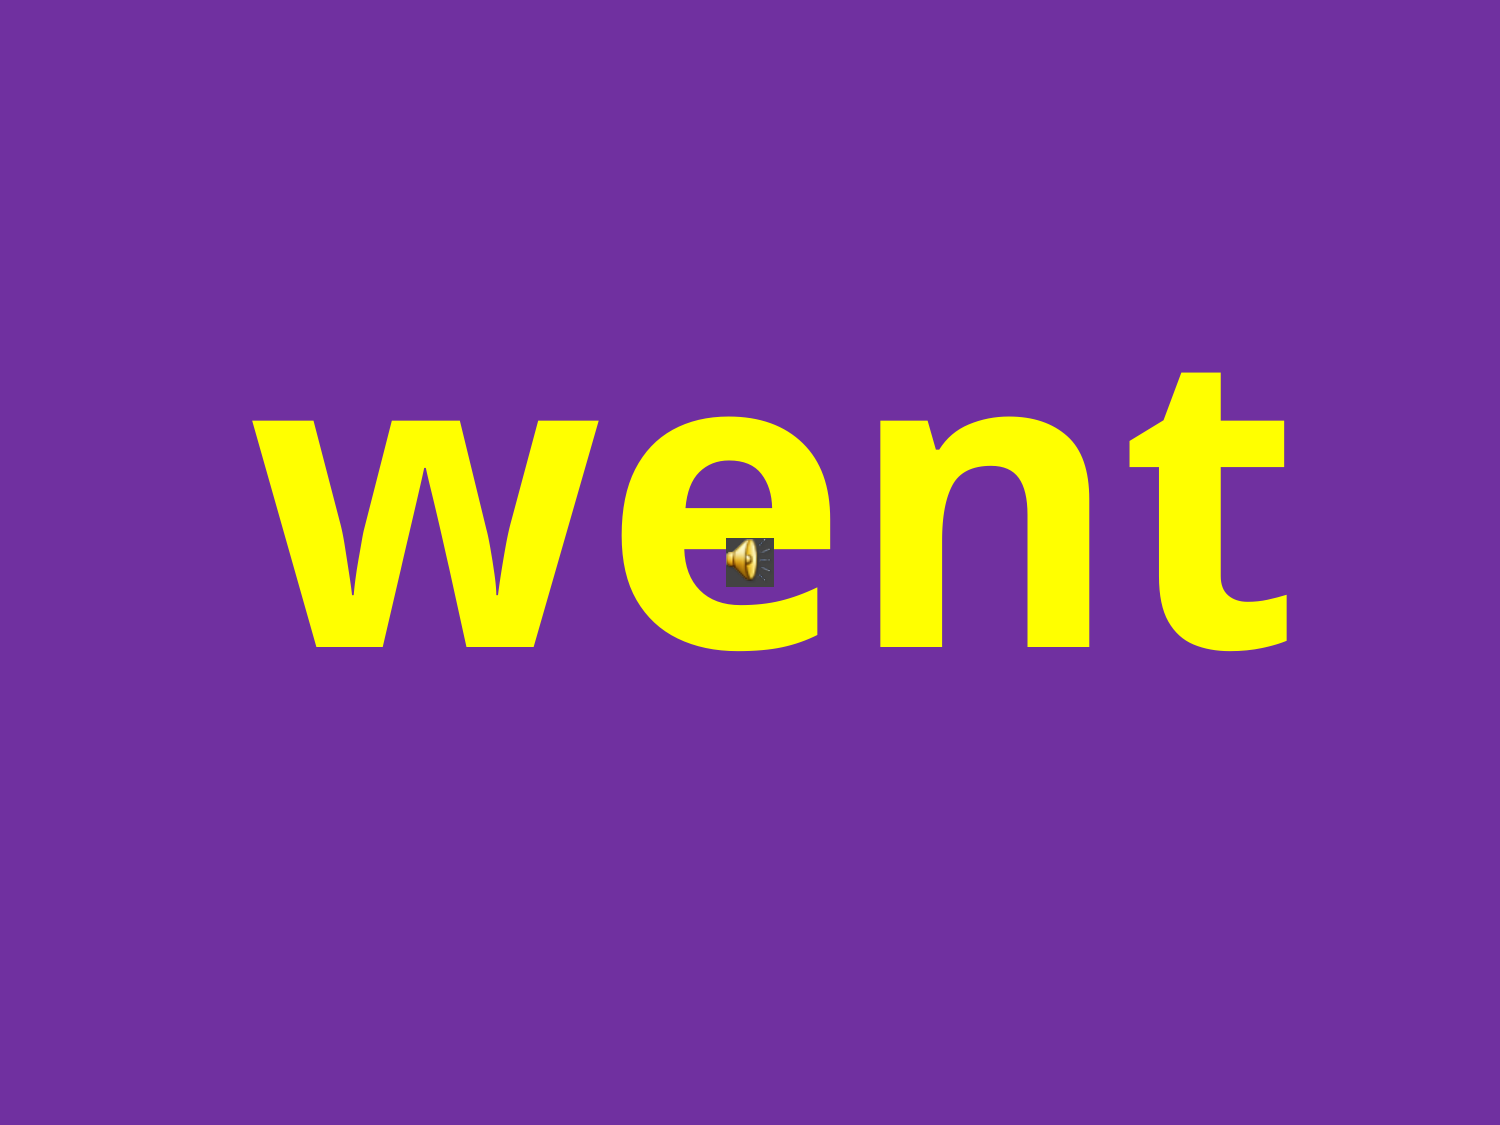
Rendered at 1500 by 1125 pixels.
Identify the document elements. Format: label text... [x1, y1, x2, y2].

text_box went [99, 224, 1450, 738]
picture [724, 537, 776, 588]
